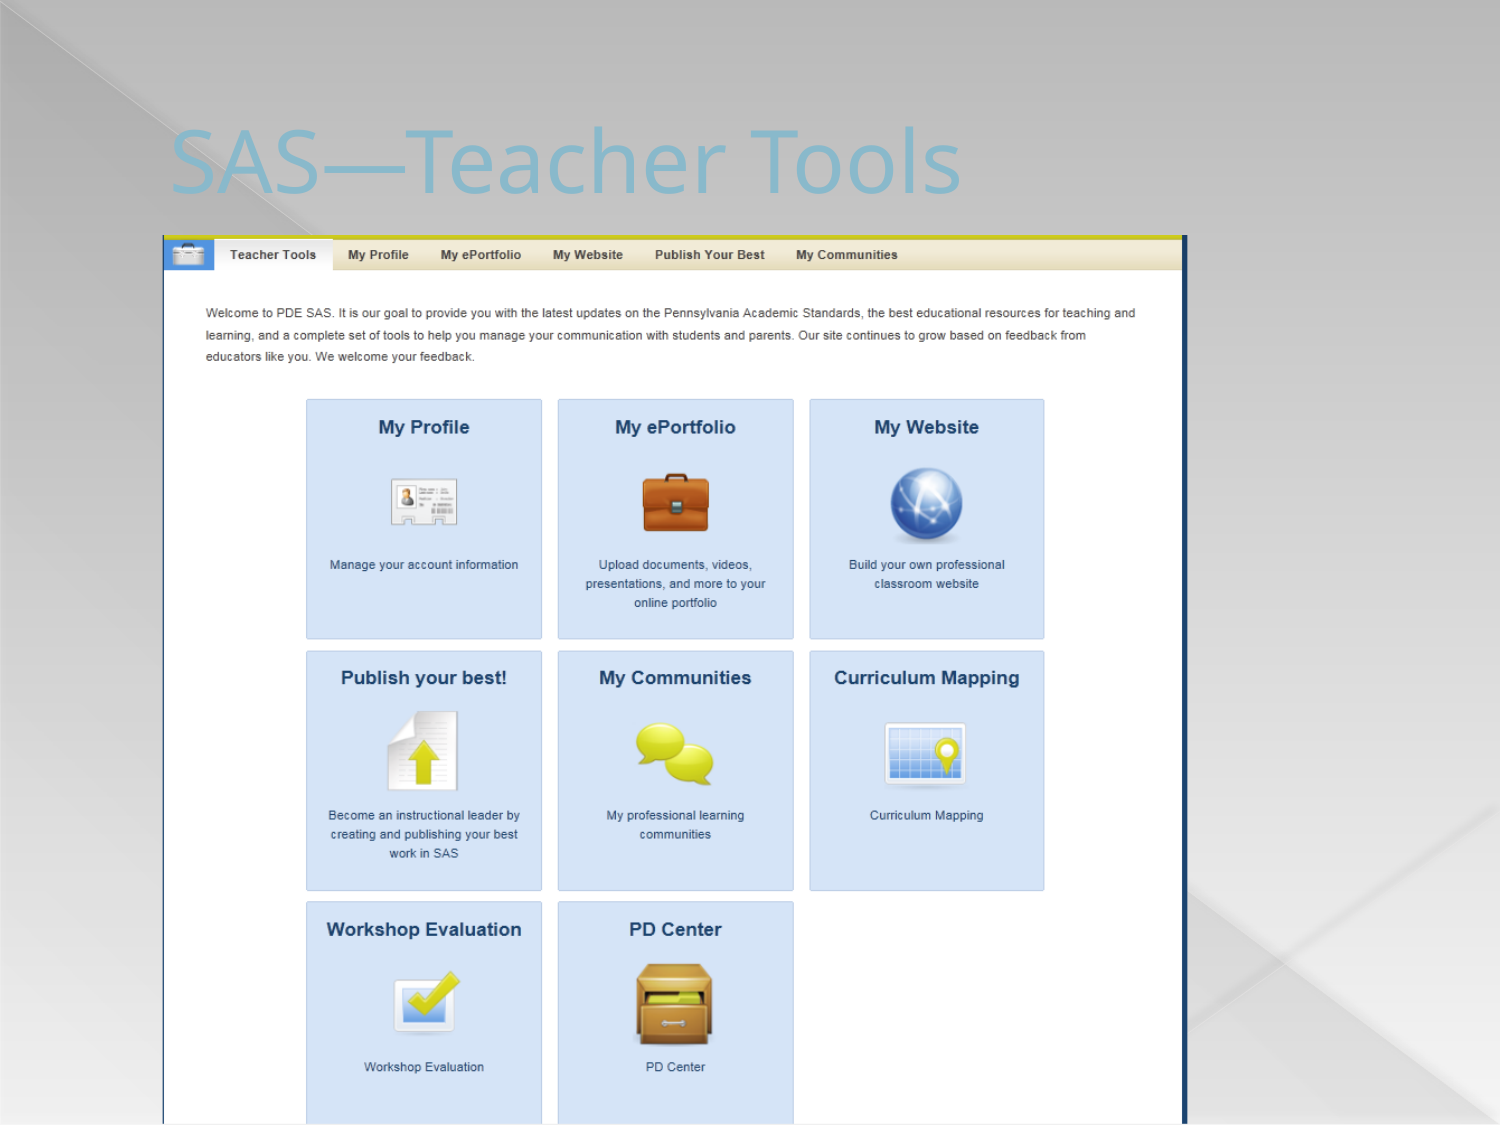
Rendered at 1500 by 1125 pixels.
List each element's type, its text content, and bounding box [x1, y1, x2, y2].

title SAS—Teacher Tools [75, 43, 1425, 274]
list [162, 234, 1188, 1125]
